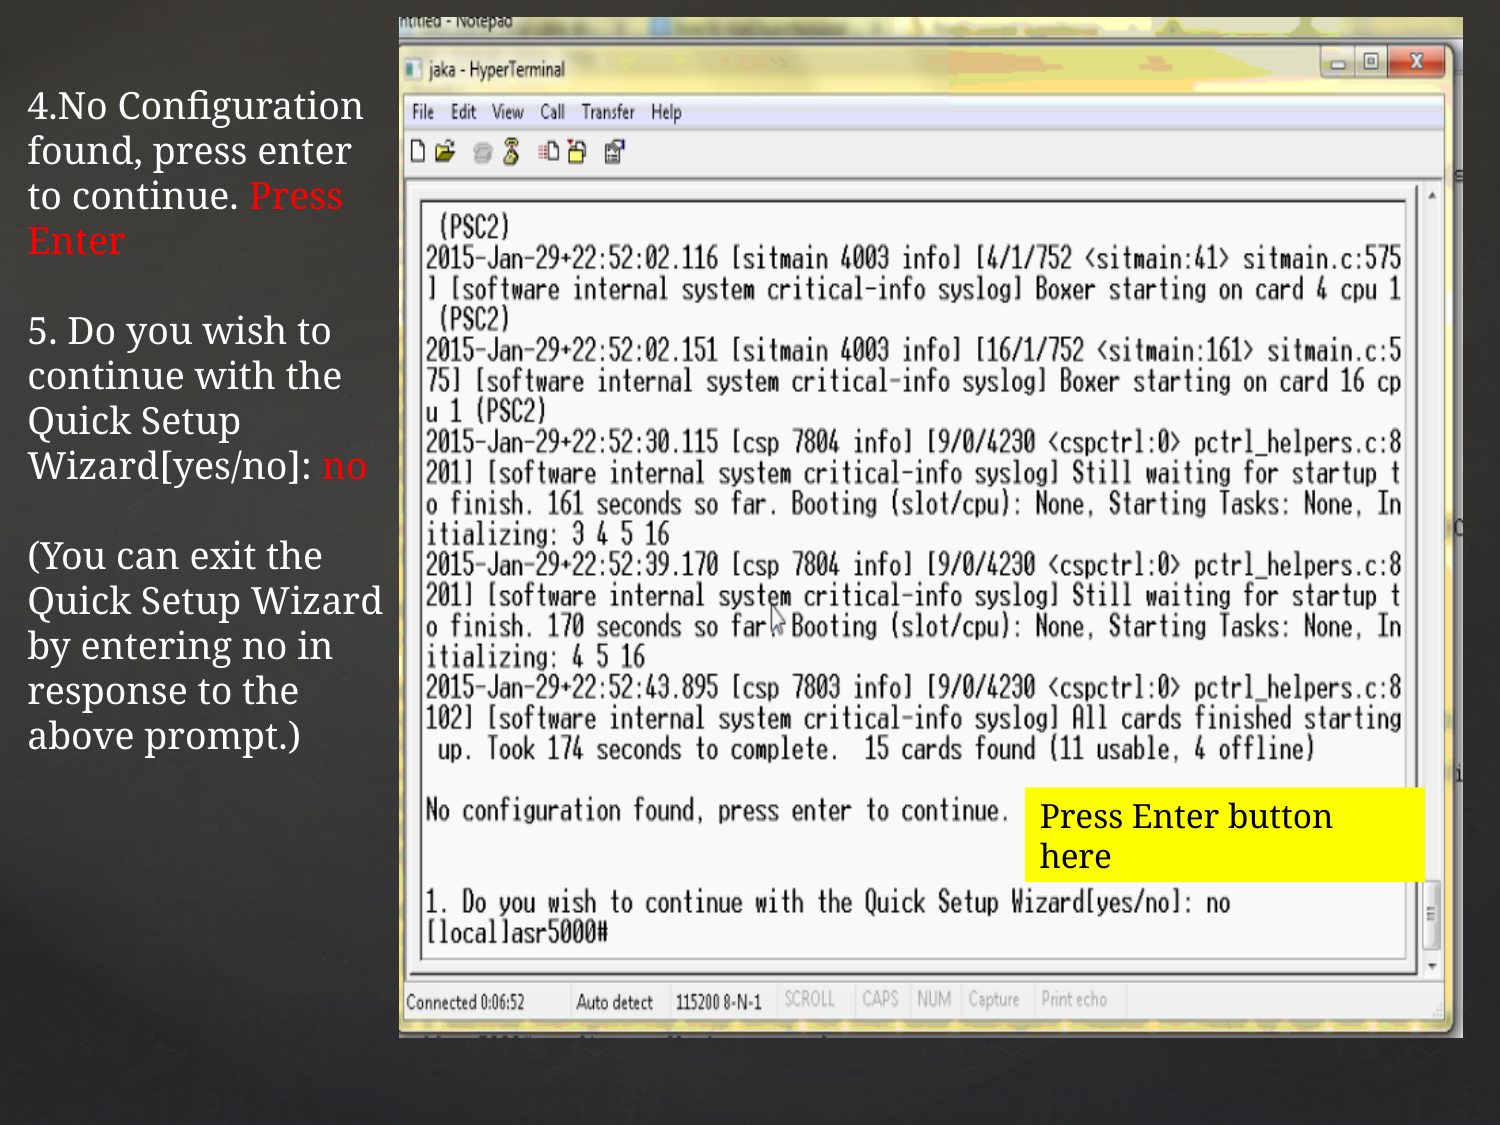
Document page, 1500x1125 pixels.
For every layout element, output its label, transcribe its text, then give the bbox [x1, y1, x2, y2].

text_box 4.No Configuration found, press enter to continue. Press Enter 5. Do you wish to continue with the Quick Setup Wizard[yes/no]: no (You can exit the Quick Setup Wizard by entering no in response to the above prompt.) [12, 74, 389, 765]
picture [399, 17, 1463, 1038]
